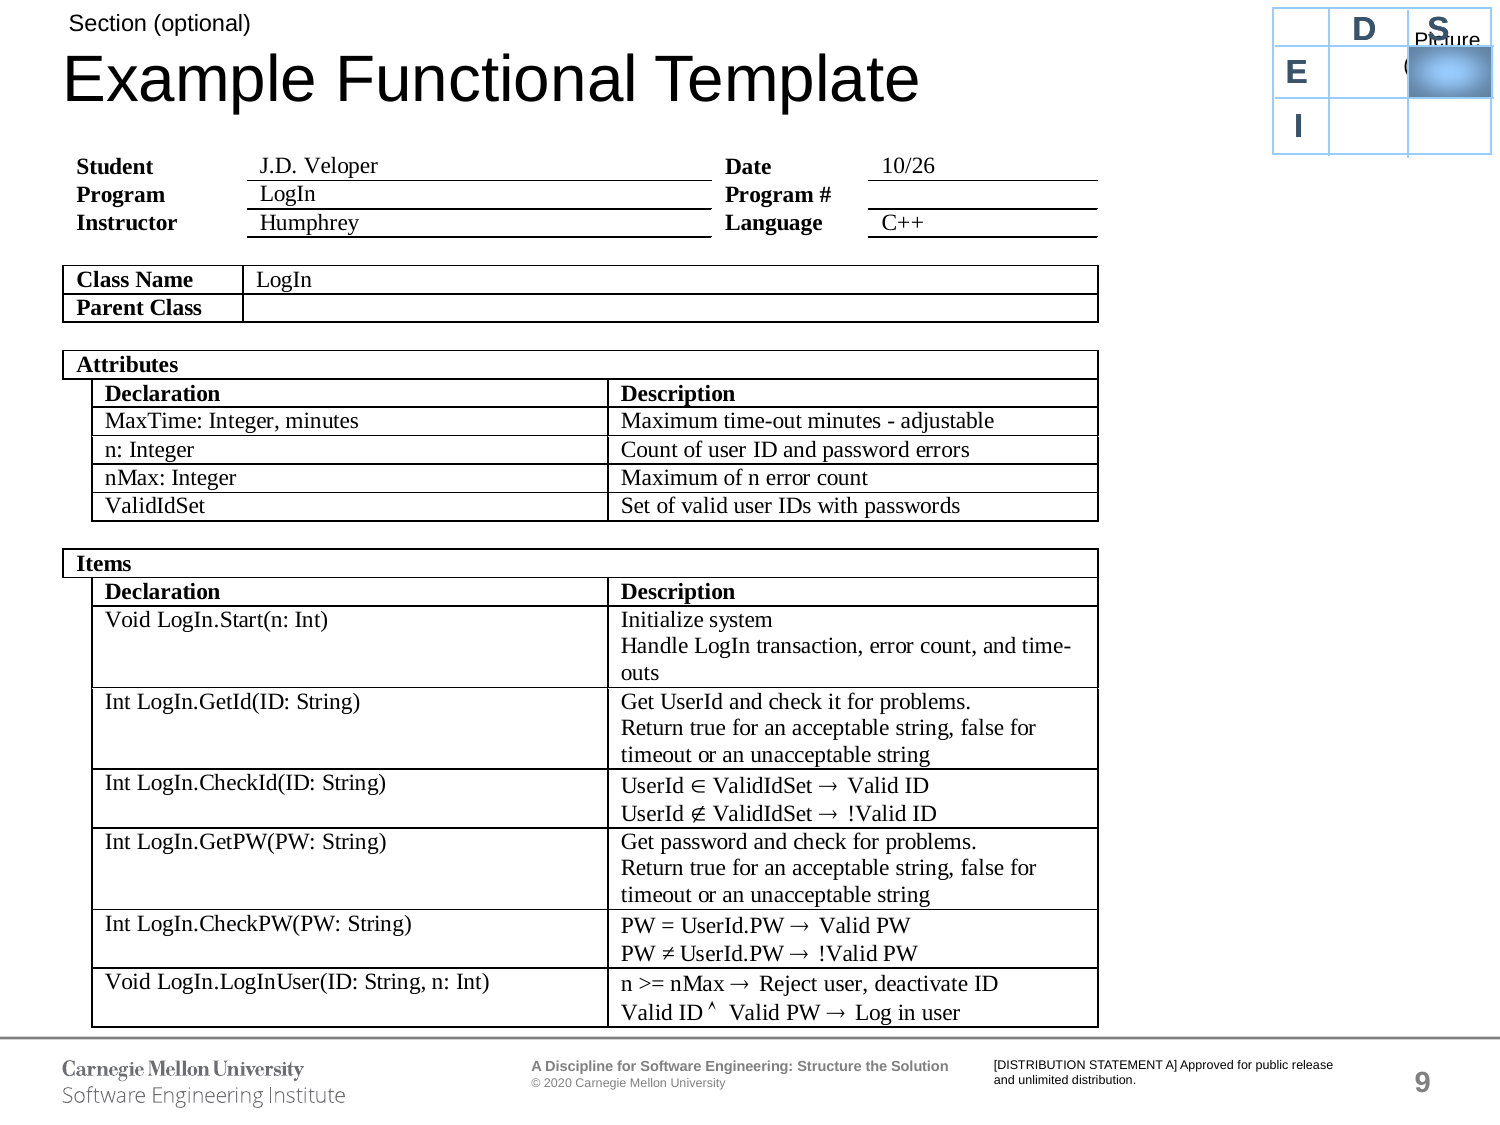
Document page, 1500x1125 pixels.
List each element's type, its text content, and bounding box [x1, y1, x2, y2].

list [61, 152, 1102, 1060]
title Example Functional Template [62, 44, 1142, 137]
picture [1270, 0, 1497, 162]
